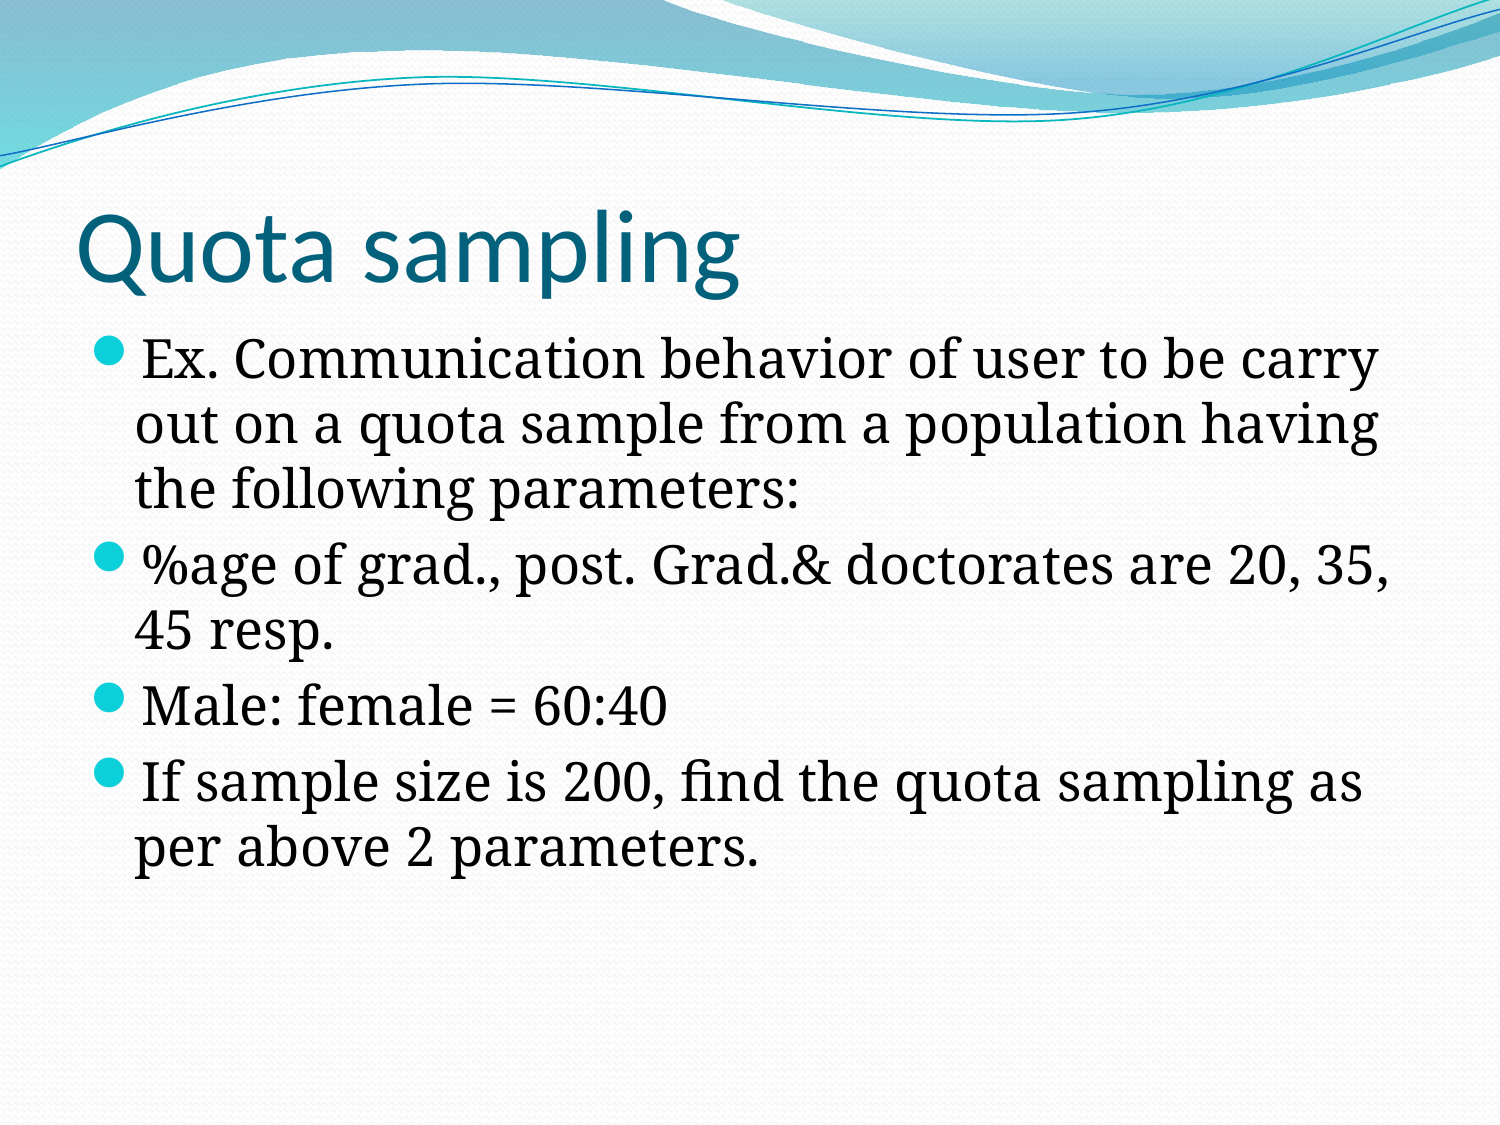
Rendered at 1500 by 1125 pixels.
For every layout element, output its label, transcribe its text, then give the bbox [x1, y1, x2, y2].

list Ex. Communication behavior of user to be carry out on a quota sample from a population having the following parameters: %age of grad., post. Grad.& doctorates are 20, 35, 45 resp. Male: female = 60:40 If sample size is 200, find the quota sampling as per above 2 parameters. [75, 317, 1425, 1038]
title Quota sampling [75, 115, 1425, 303]
